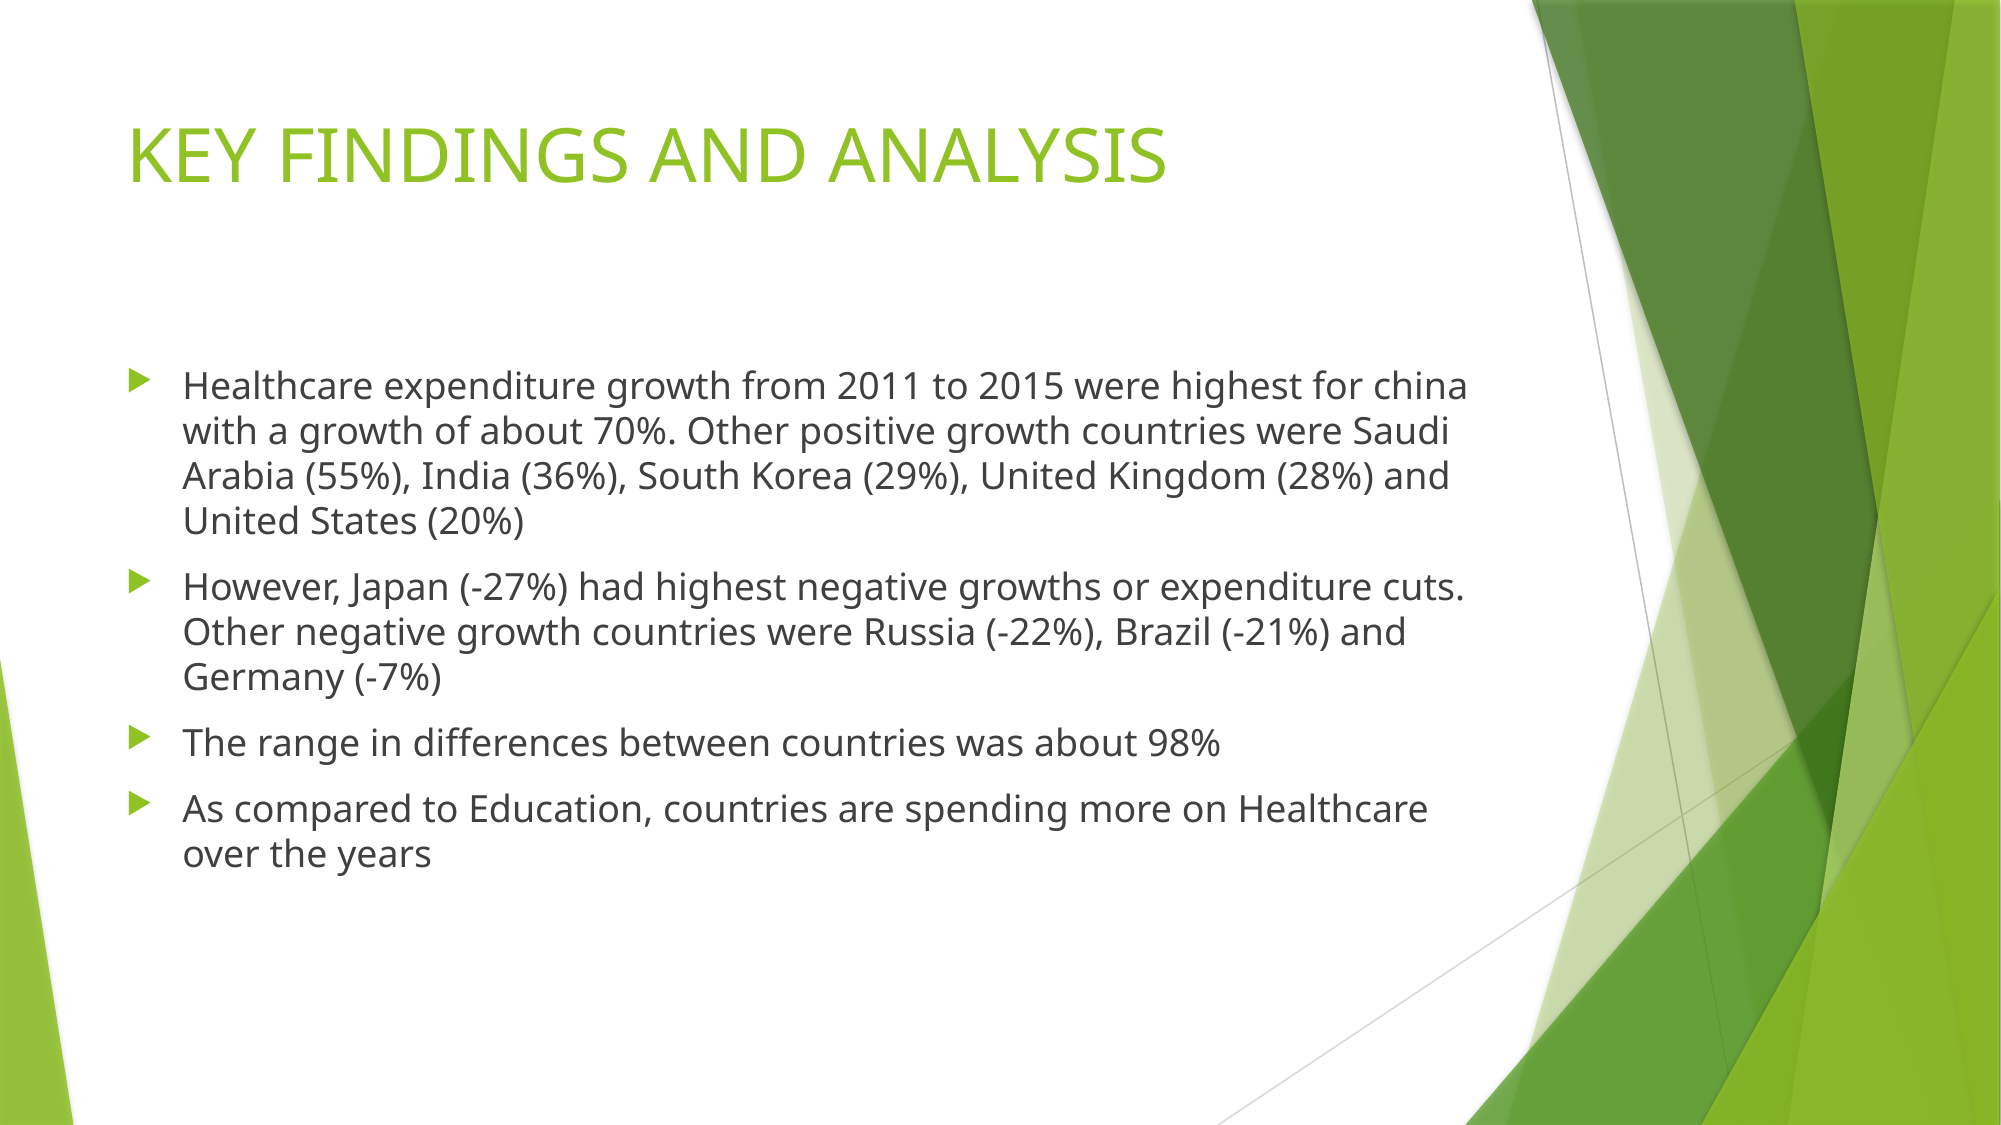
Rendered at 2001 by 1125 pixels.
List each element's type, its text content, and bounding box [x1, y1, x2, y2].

list Healthcare expenditure growth from 2011 to 2015 were highest for china with a growth of about 70%. Other positive growth countries were Saudi Arabia (55%), India (36%), South Korea (29%), United Kingdom (28%) and United States (20%) However, Japan (-27%) had highest negative growths or expenditure cuts. Other negative growth countries were Russia (-22%), Brazil (-21%) and Germany (-7%) The range in differences between countries was about 98% As compared to Education, countries are spending more on Healthcare over the years [111, 354, 1522, 992]
title KEY FINDINGS AND ANALYSIS [111, 99, 1522, 317]
